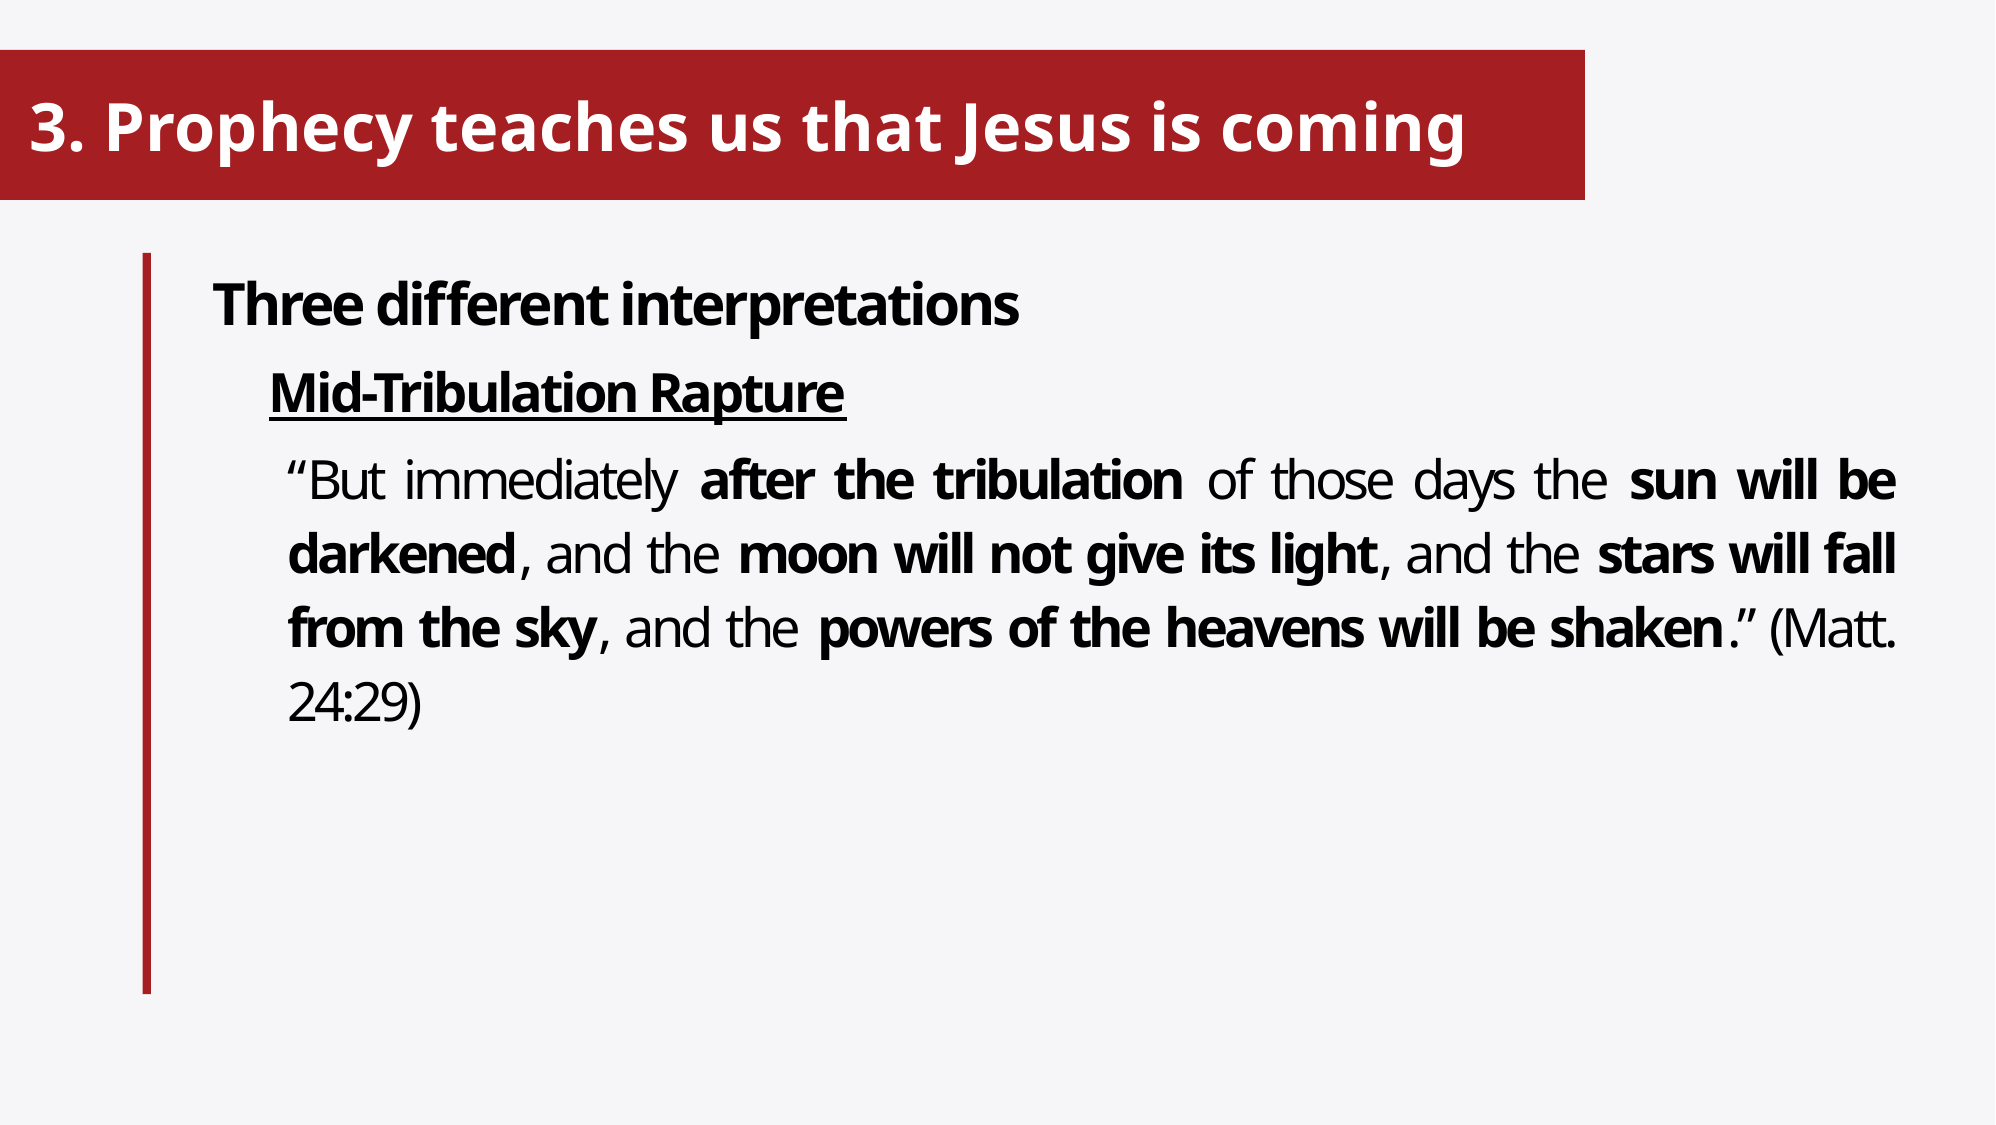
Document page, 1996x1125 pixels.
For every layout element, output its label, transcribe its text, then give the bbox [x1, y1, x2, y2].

subtitle Three different interpretations Mid-Tribulation Rapture “But immediately after the tribulation of those days the sun will be darkened, and the moon will not give its light, and the stars will fall from the sky, and the powers of the heavens will be shaken.” (Matt. 24:29) [197, 249, 1910, 1000]
title 3. Prophecy teaches us that Jesus is coming [14, 62, 1810, 188]
